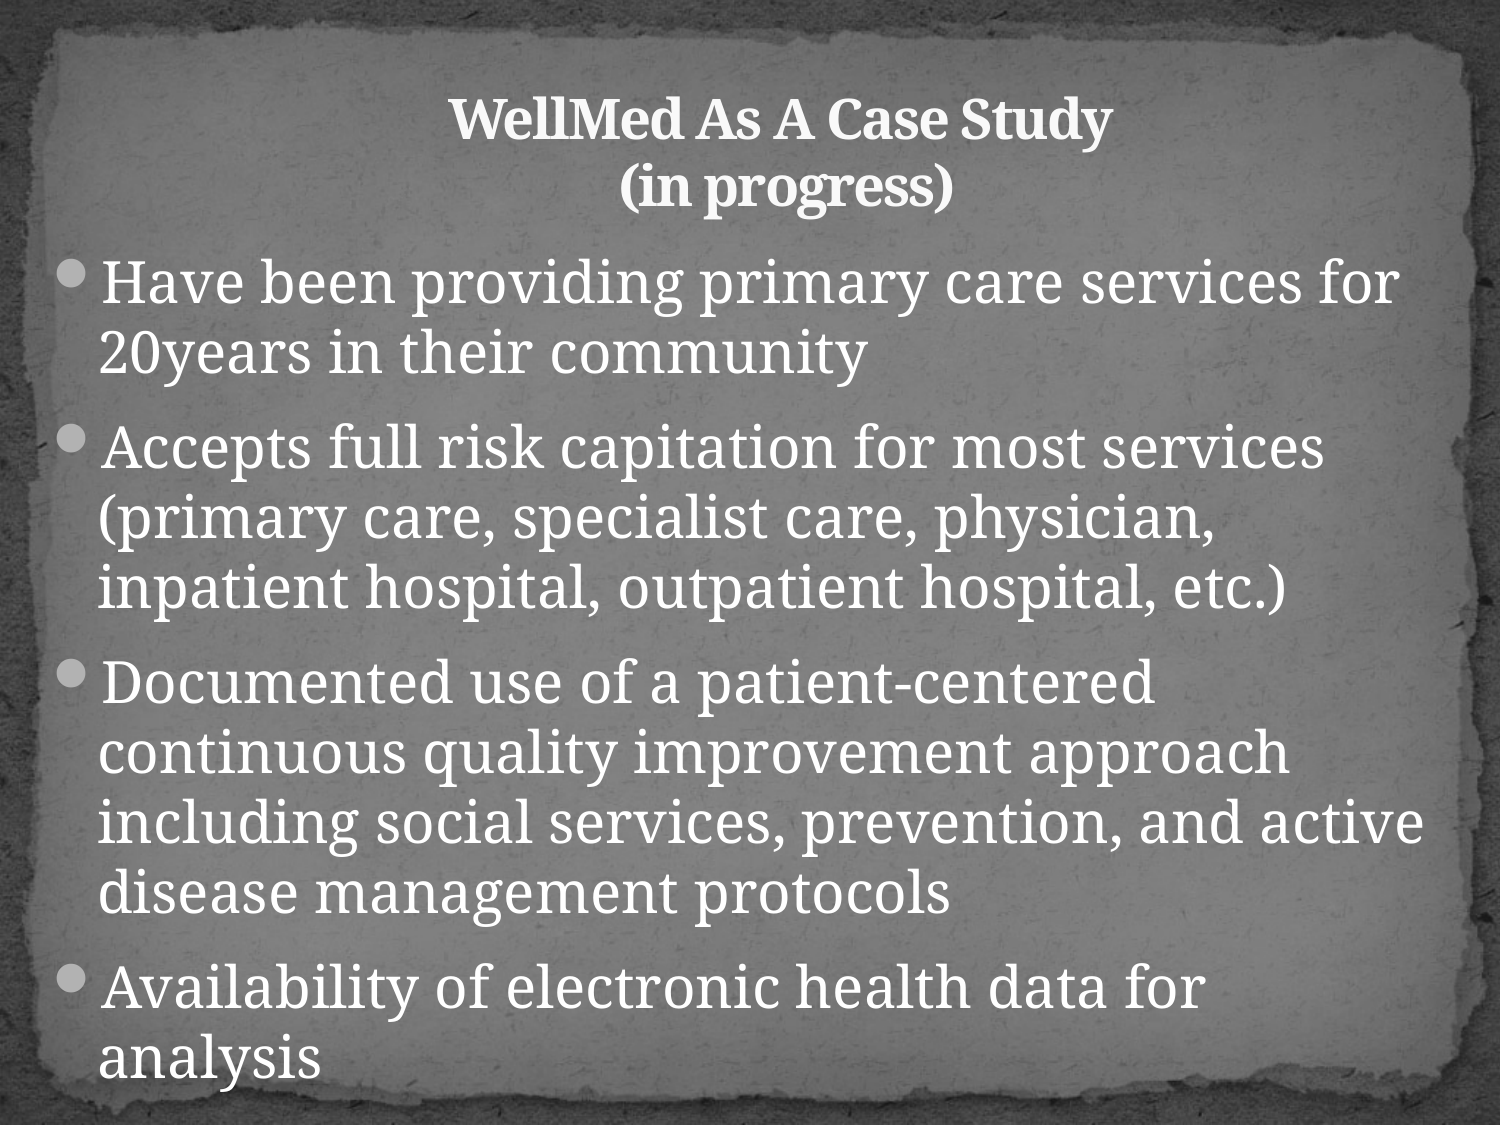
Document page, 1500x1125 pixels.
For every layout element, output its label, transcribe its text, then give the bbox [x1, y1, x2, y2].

title WellMed As A Case Study (in progress) [149, 74, 1425, 225]
list Have been providing primary care services for 20years in their community Accepts full risk capitation for most services (primary care, specialist care, physician, inpatient hospital, outpatient hospital, etc.) Documented use of a patient-centered continuous quality improvement approach including social services, prevention, and active disease management protocols Availability of electronic health data for analysis [37, 237, 1463, 1125]
